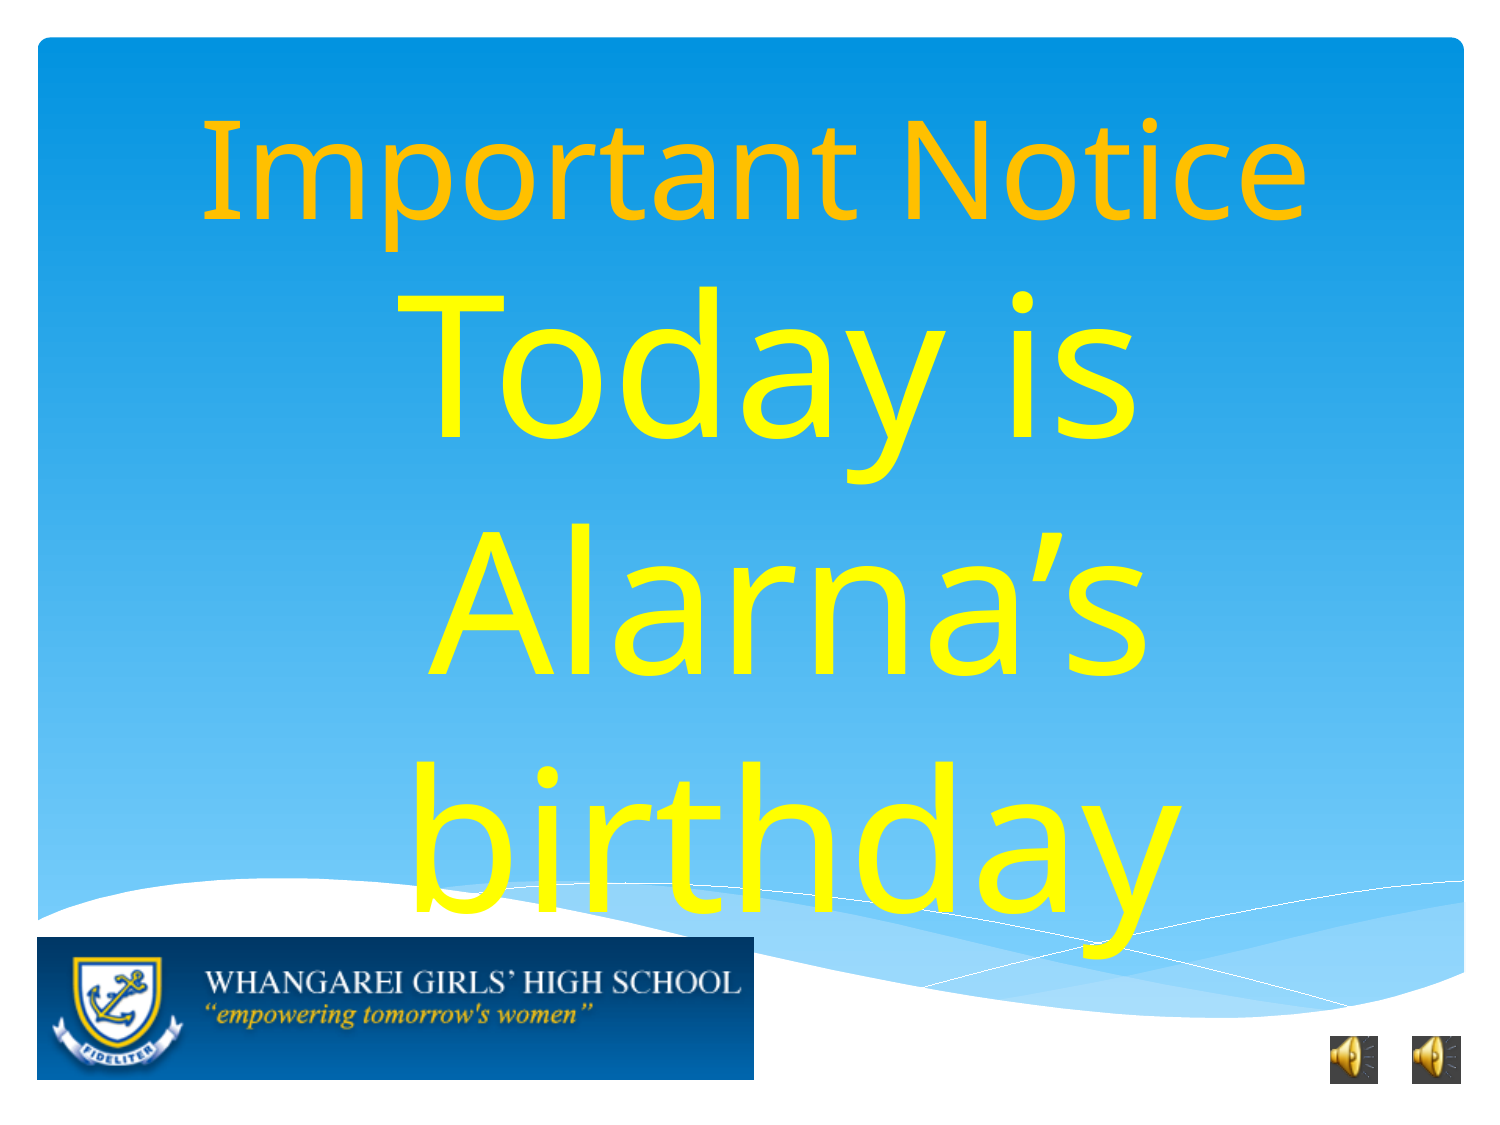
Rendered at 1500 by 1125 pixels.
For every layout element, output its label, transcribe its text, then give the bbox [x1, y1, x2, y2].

text_box Today is Alarna’s birthday [149, 231, 1391, 963]
text_box Important Notice [149, 37, 1362, 255]
picture [1328, 1034, 1380, 1086]
picture [37, 937, 754, 1080]
picture [1411, 1034, 1462, 1086]
